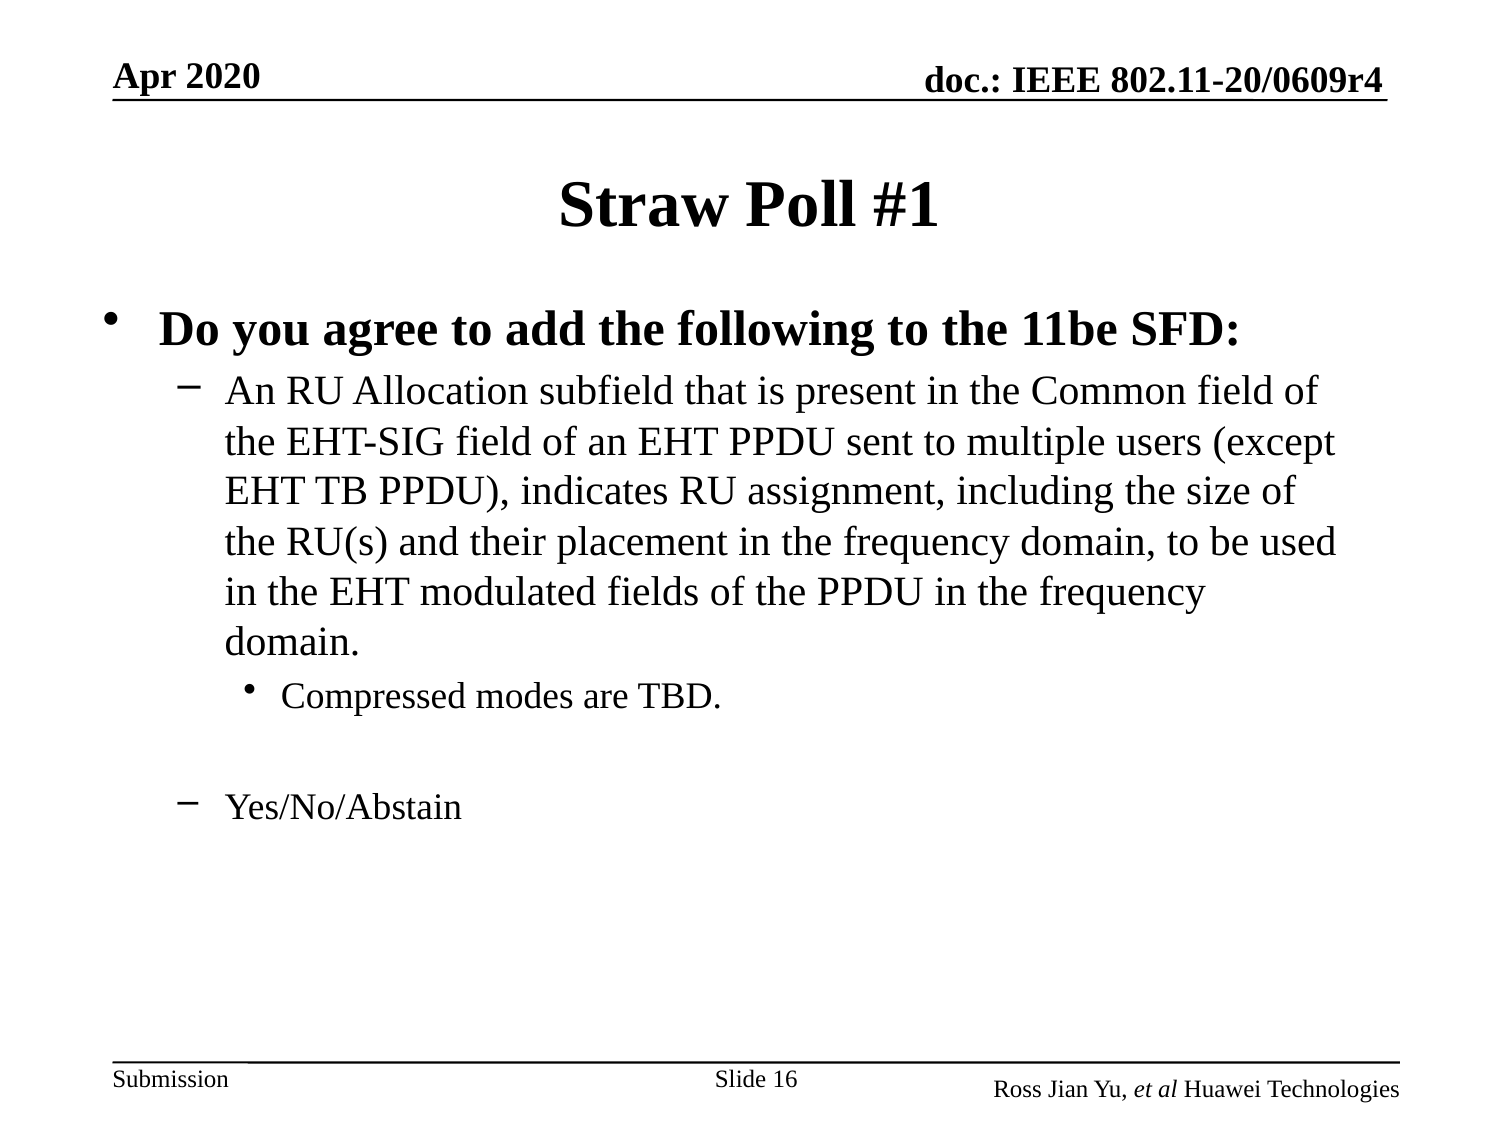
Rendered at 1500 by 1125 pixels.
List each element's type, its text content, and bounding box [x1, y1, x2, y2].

slide_number Slide 16 [712, 1061, 800, 1093]
list Do you agree to add the following to the 11be SFD: An RU Allocation subfield that is present in the Common field of the EHT-SIG field of an EHT PPDU sent to multiple users (except EHT TB PPDU), indicates RU assignment, including the size of the RU(s) and their placement in the frequency domain, to be used in the EHT modulated fields of the PPDU in the frequency domain. Compressed modes are TBD. Yes/No/Abstain [87, 287, 1363, 938]
title Straw Poll #1 [112, 112, 1388, 288]
